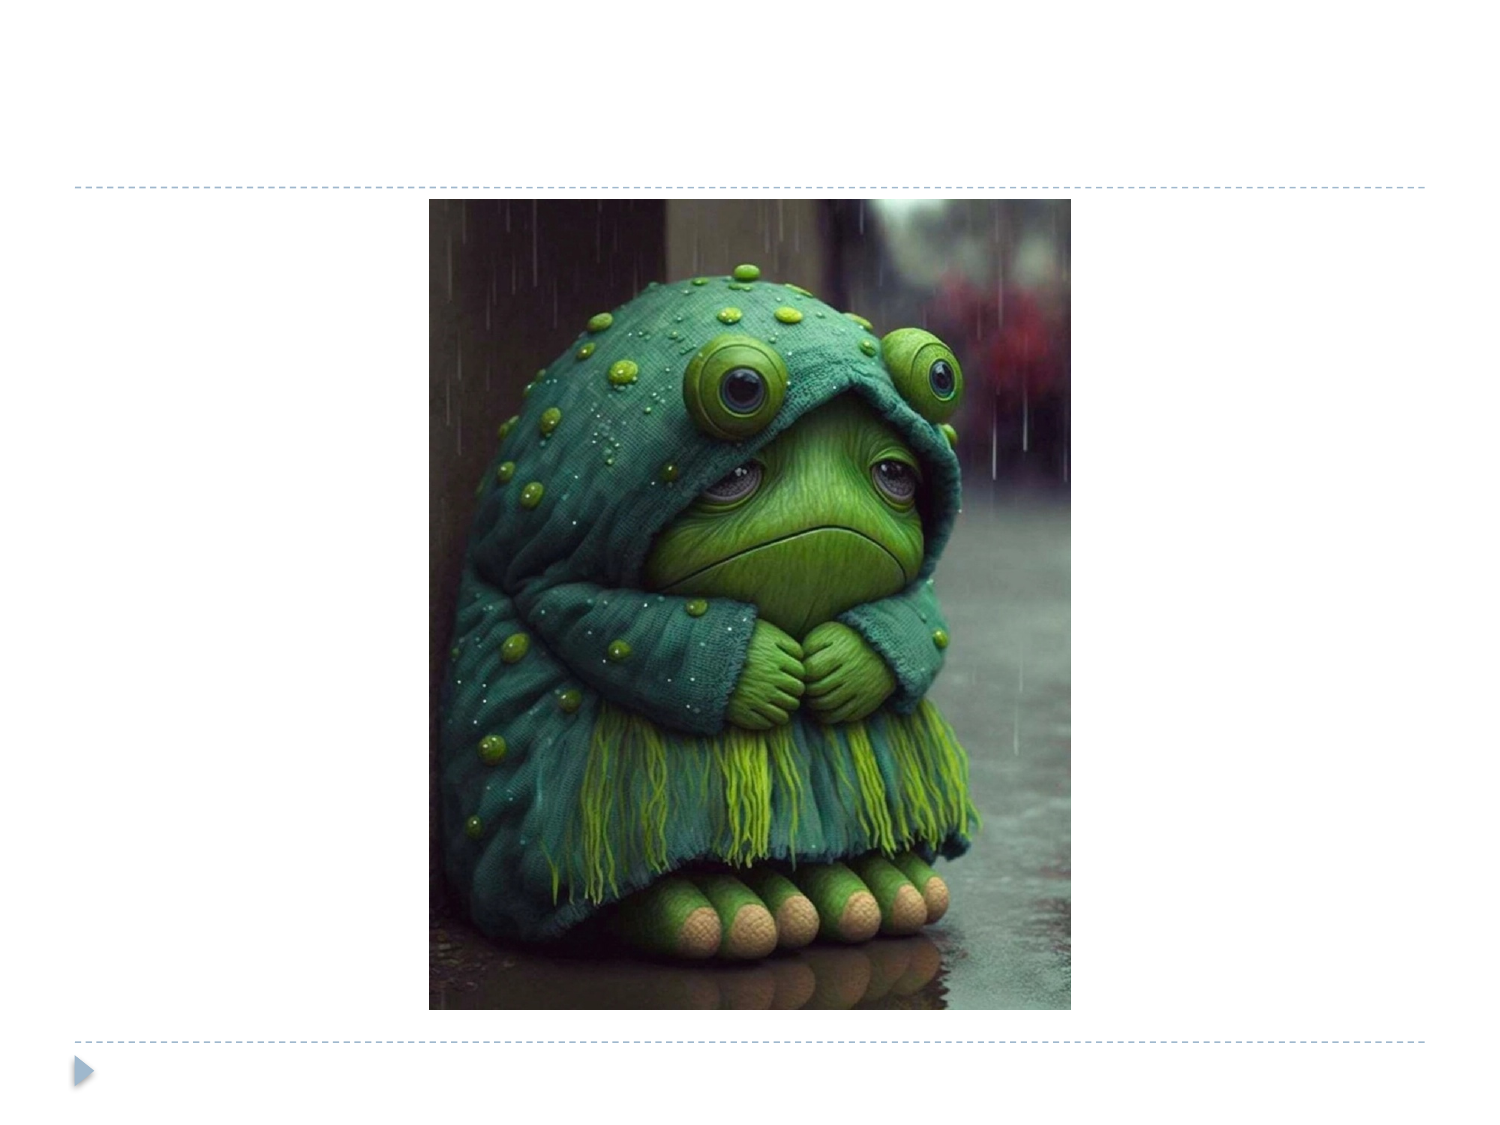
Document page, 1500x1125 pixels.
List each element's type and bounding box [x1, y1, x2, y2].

picture [428, 199, 1072, 1011]
